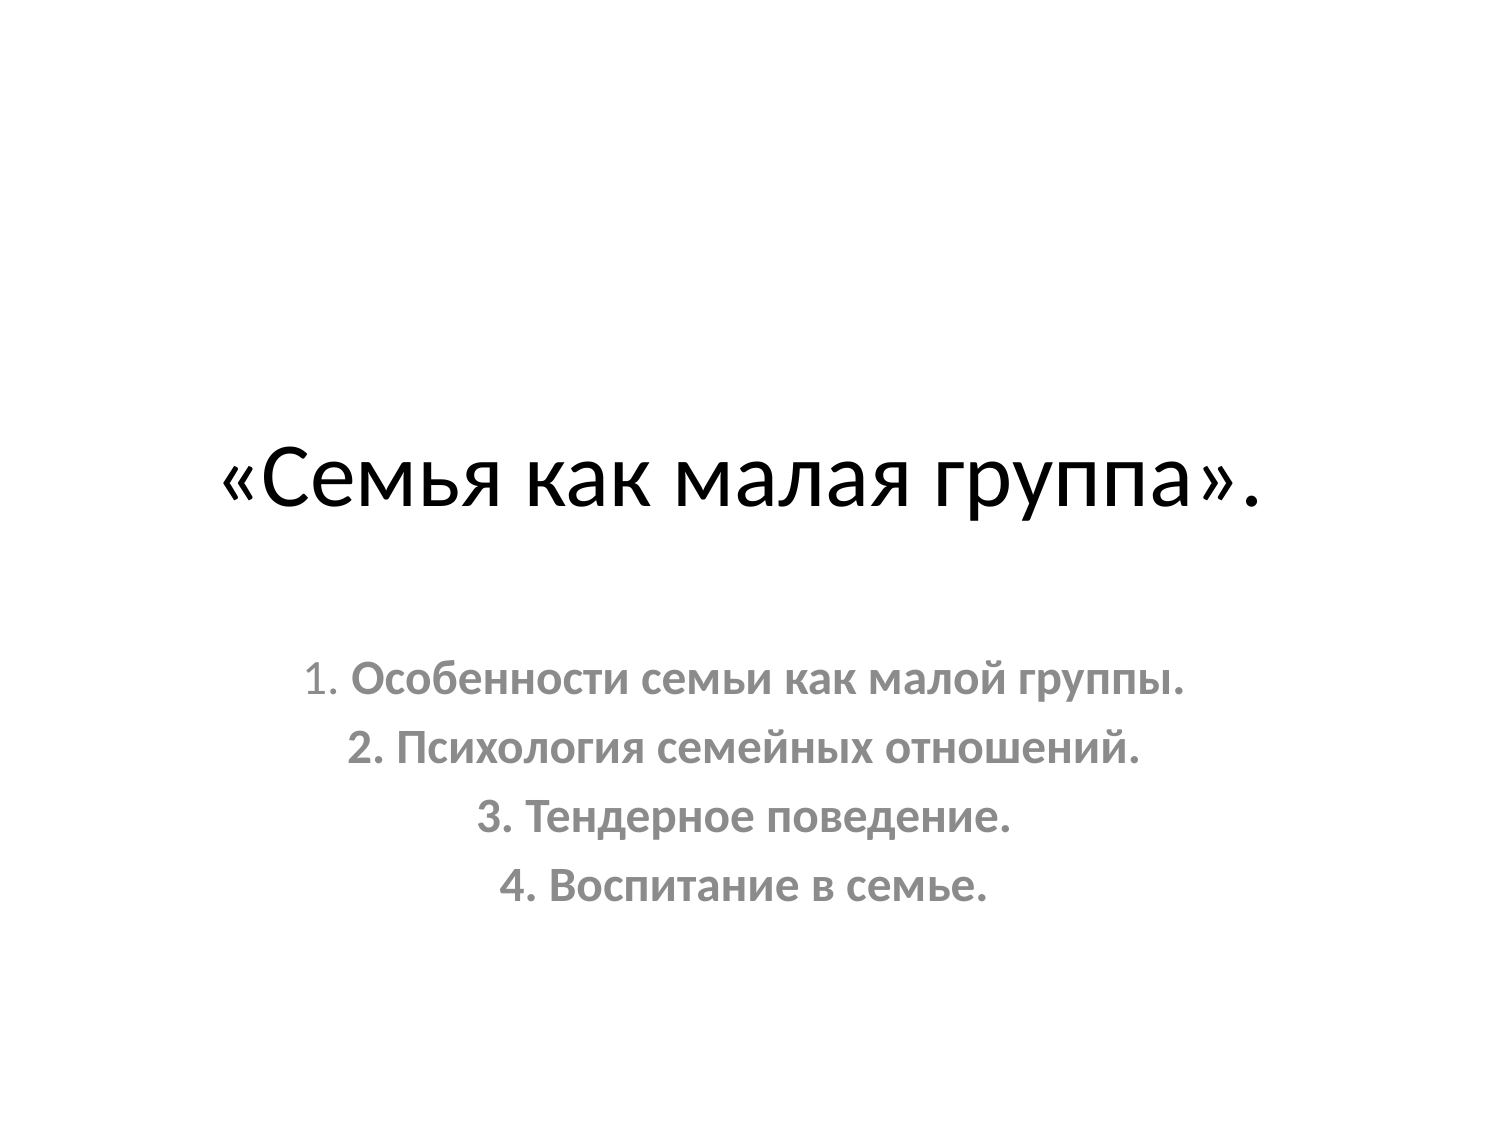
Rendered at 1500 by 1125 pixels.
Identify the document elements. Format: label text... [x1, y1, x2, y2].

title «Семья как малая группа». [112, 349, 1388, 591]
subtitle 1. Особенности семьи как малой группы. 2. Психология семейных отношений. 3. Тендерное поведение. 4. Воспитание в семье. [225, 637, 1275, 925]
